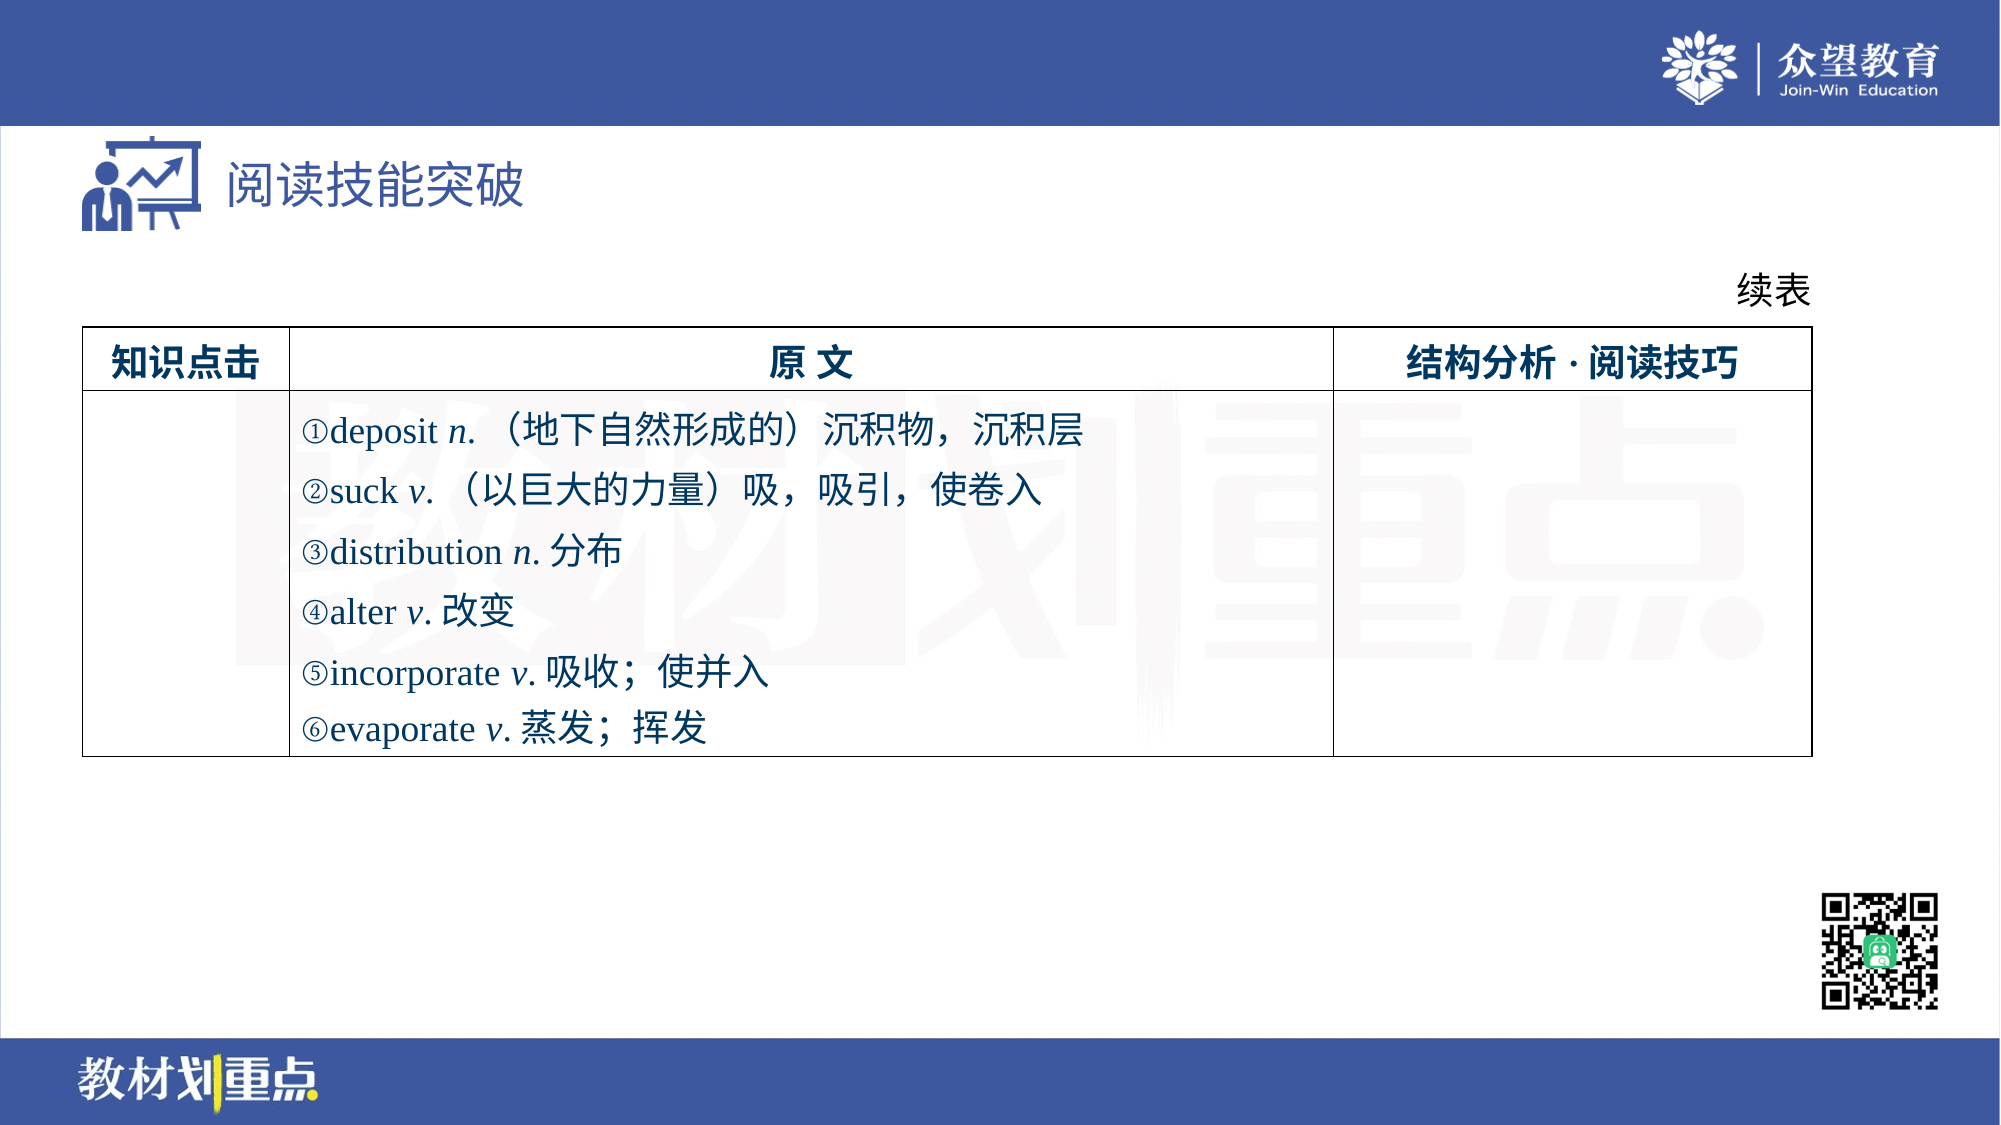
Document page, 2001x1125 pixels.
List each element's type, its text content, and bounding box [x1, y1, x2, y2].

table_cell [83, 391, 289, 756]
table_header 知识点击 [83, 328, 289, 390]
table_cell ①deposit n.（地下自然形成的）沉积物，沉积层 ②suck v.（以巨大的力量）吸，吸引，使卷入 ③distribution n.分布 ④alter v.改变 ⑤incorporate v.吸收；使并入 ⑥evaporate v.蒸发；挥发 [290, 391, 1333, 756]
table_header 原 文 [290, 328, 1333, 390]
table_header 结构分析·阅读技巧 [1334, 328, 1811, 390]
picture [0, 0, 2000, 1125]
table_cell [1334, 391, 1811, 756]
text_box 续表 [1736, 247, 1812, 312]
